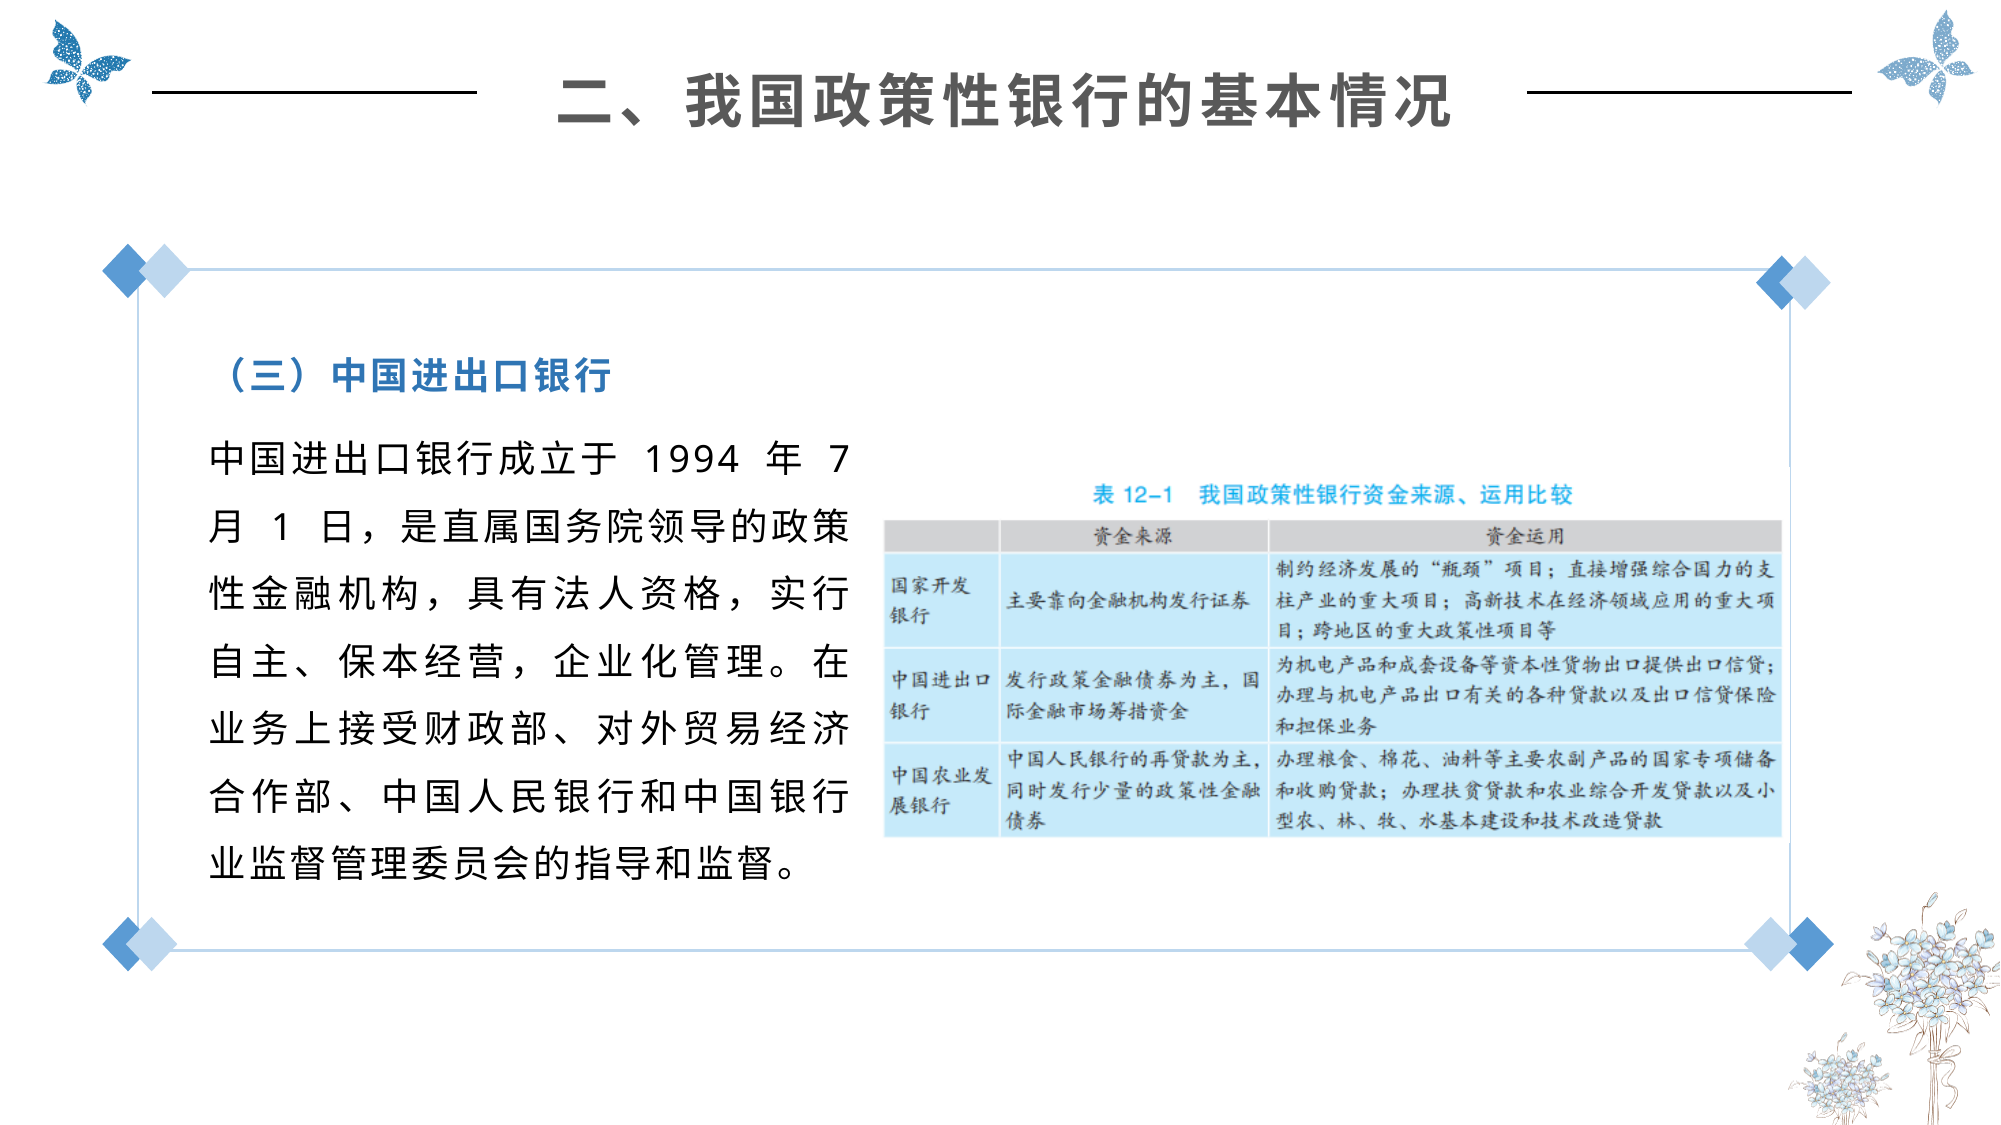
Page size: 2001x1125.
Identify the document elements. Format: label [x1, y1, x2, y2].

text_box [102, 243, 1834, 972]
text_box [151, 55, 1852, 142]
picture [858, 467, 1789, 843]
picture [1788, 892, 2000, 1125]
